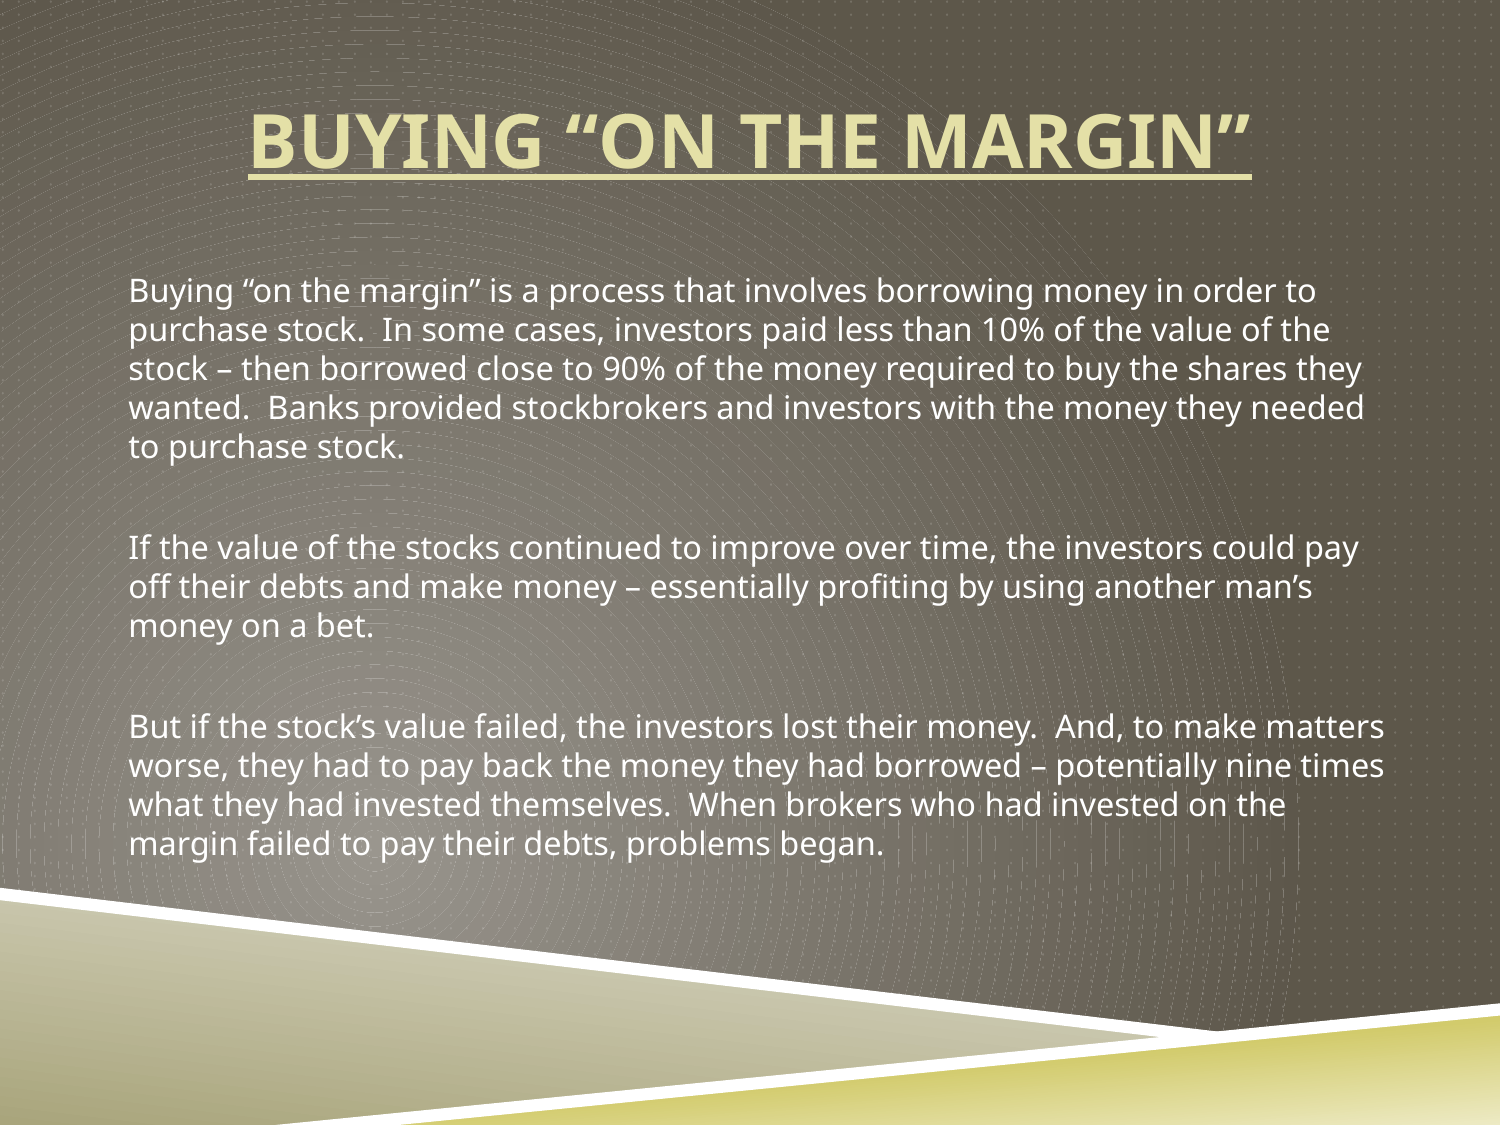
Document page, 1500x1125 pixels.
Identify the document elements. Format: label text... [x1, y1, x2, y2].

list Buying “on the margin” is a process that involves borrowing money in order to purchase stock. In some cases, investors paid less than 10% of the value of the stock – then borrowed close to 90% of the money required to buy the shares they wanted. Banks provided stockbrokers and investors with the money they needed to purchase stock. If the value of the stocks continued to improve over time, the investors could pay off their debts and make money – essentially profiting by using another man’s money on a bet. But if the stock’s value failed, the investors lost their money. And, to make matters worse, they had to pay back the money they had borrowed – potentially nine times what they had invested themselves. When brokers who had invested on the margin failed to pay their debts, problems began. [112, 262, 1388, 875]
title Buying “on the Margin” [112, 45, 1388, 233]
